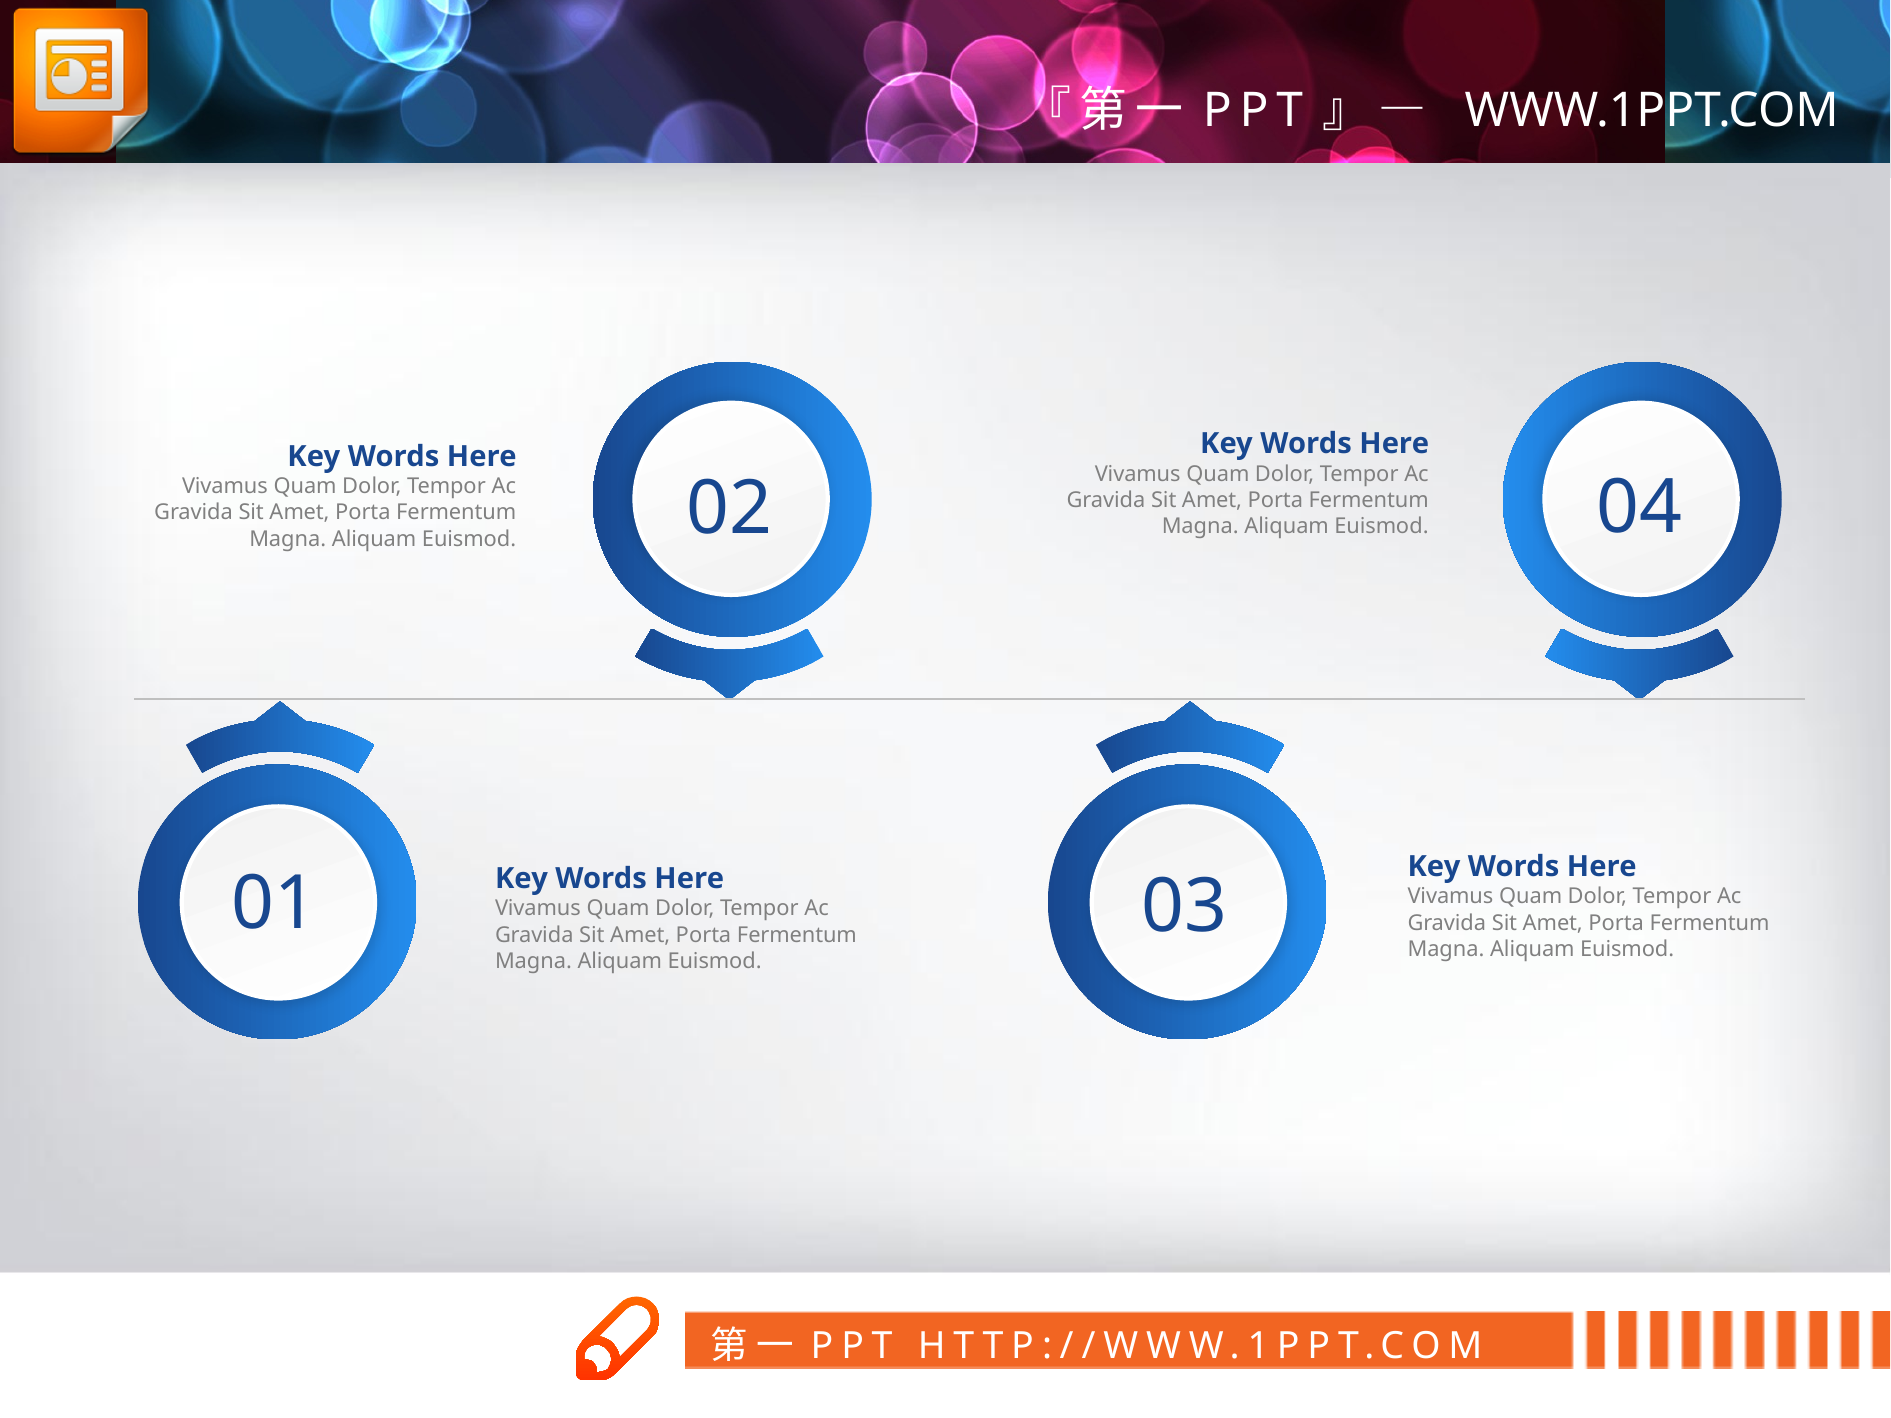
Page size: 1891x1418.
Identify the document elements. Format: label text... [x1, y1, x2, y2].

text_box Key Words Here Vivamus Quam Dolor, Tempor Ac Gravida Sit Amet, Porta Fermentum Magna. Aliquam Euismod. [480, 816, 892, 980]
text_box Key Words Here Vivamus Quam Dolor, Tempor Ac Gravida Sit Amet, Porta Fermentum Magna. Aliquam Euismod. [106, 394, 532, 558]
picture [685, 1311, 1891, 1369]
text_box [1502, 361, 1782, 701]
text_box Key Words Here Vivamus Quam Dolor, Tempor Ac Gravida Sit Amet, Porta Fermentum Magna. Aliquam Euismod. [1018, 382, 1444, 546]
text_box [137, 701, 417, 1040]
picture [0, 0, 1891, 1275]
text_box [1047, 701, 1327, 1040]
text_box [592, 361, 872, 701]
text_box Key Words Here Vivamus Quam Dolor, Tempor Ac Gravida Sit Amet, Porta Fermentum Magna. Aliquam Euismod. [1392, 804, 1805, 968]
